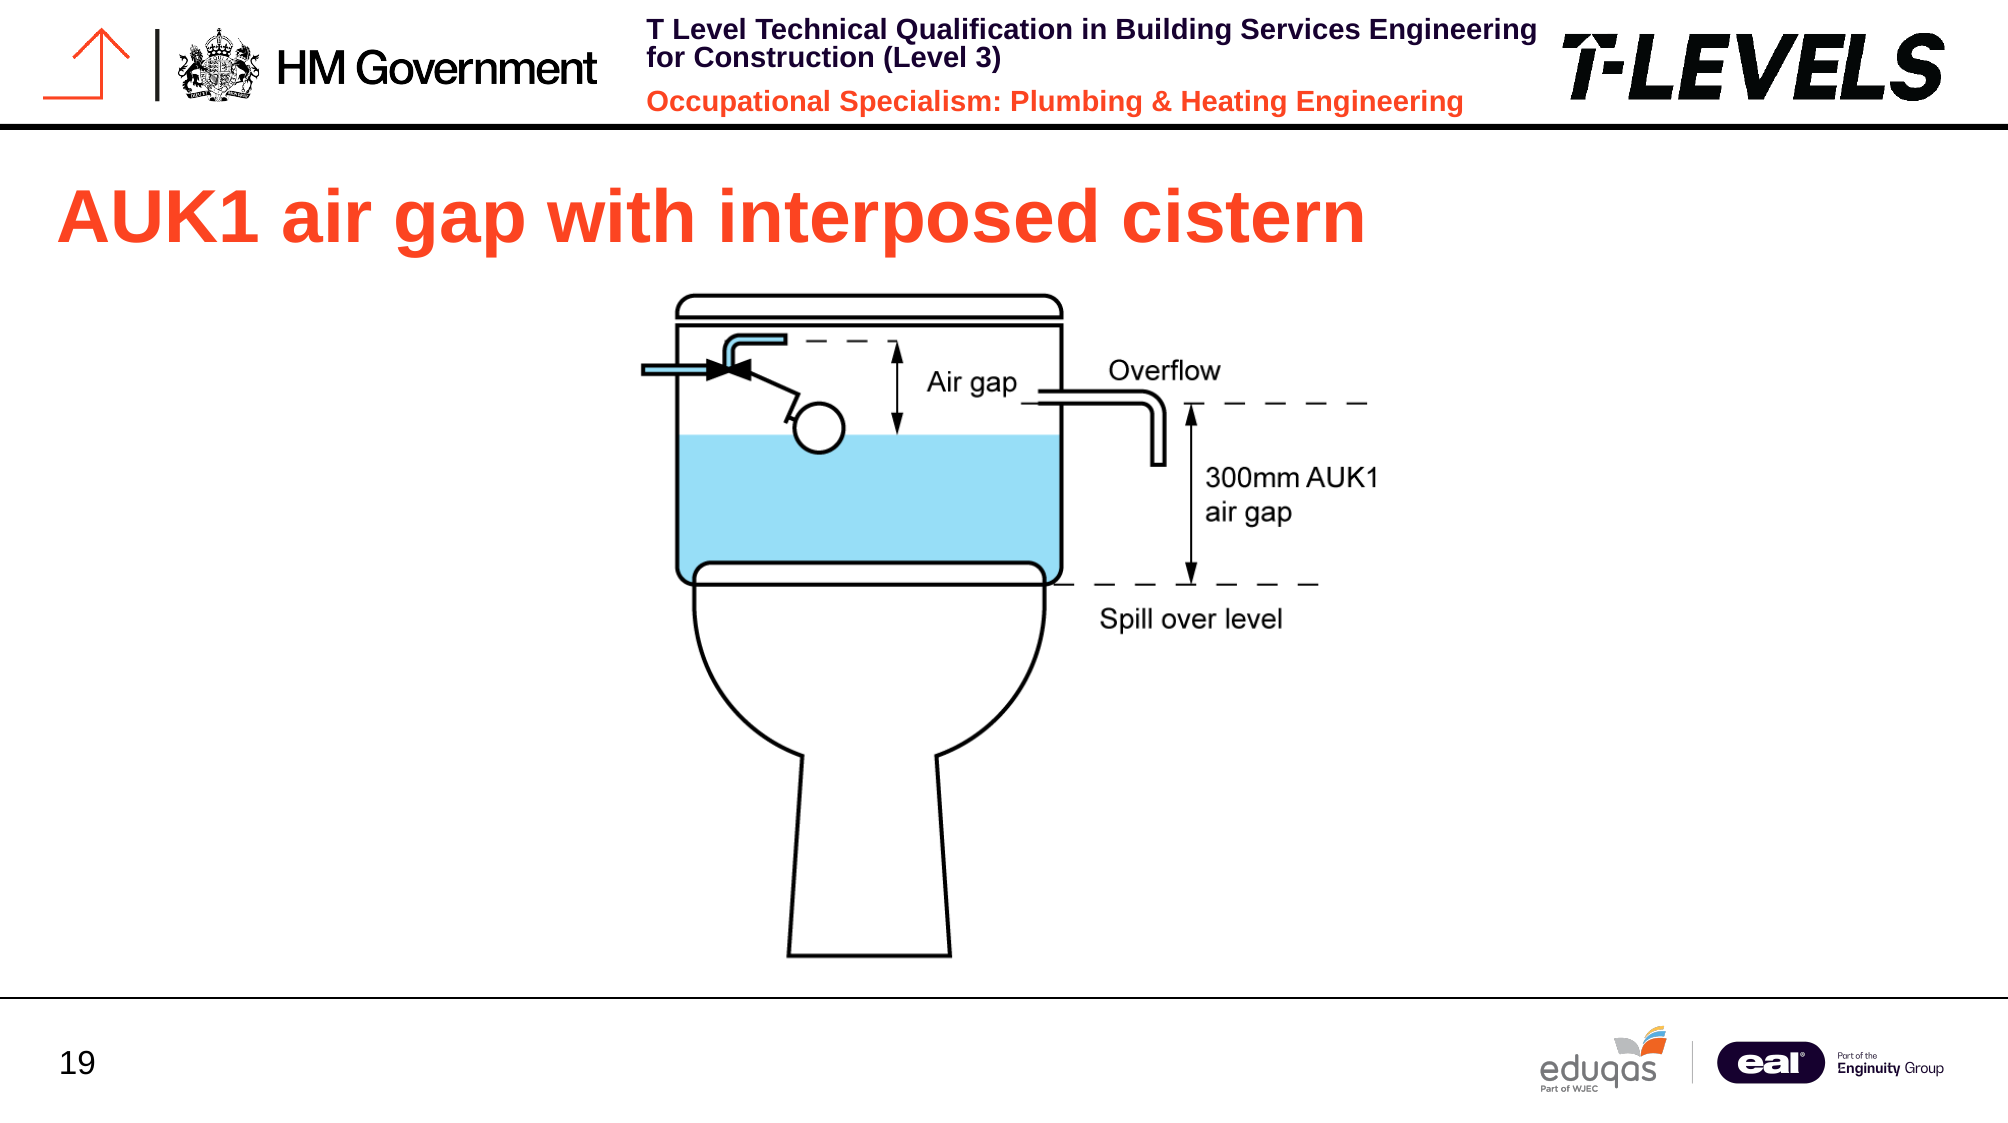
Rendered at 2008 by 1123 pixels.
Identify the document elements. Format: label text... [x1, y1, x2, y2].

picture [155, 28, 597, 102]
picture [589, 247, 1419, 993]
picture [1535, 1021, 1949, 1097]
picture [1543, 25, 1964, 108]
title AUK1 air gap with interposed cistern [41, 111, 1949, 314]
picture [38, 27, 136, 100]
